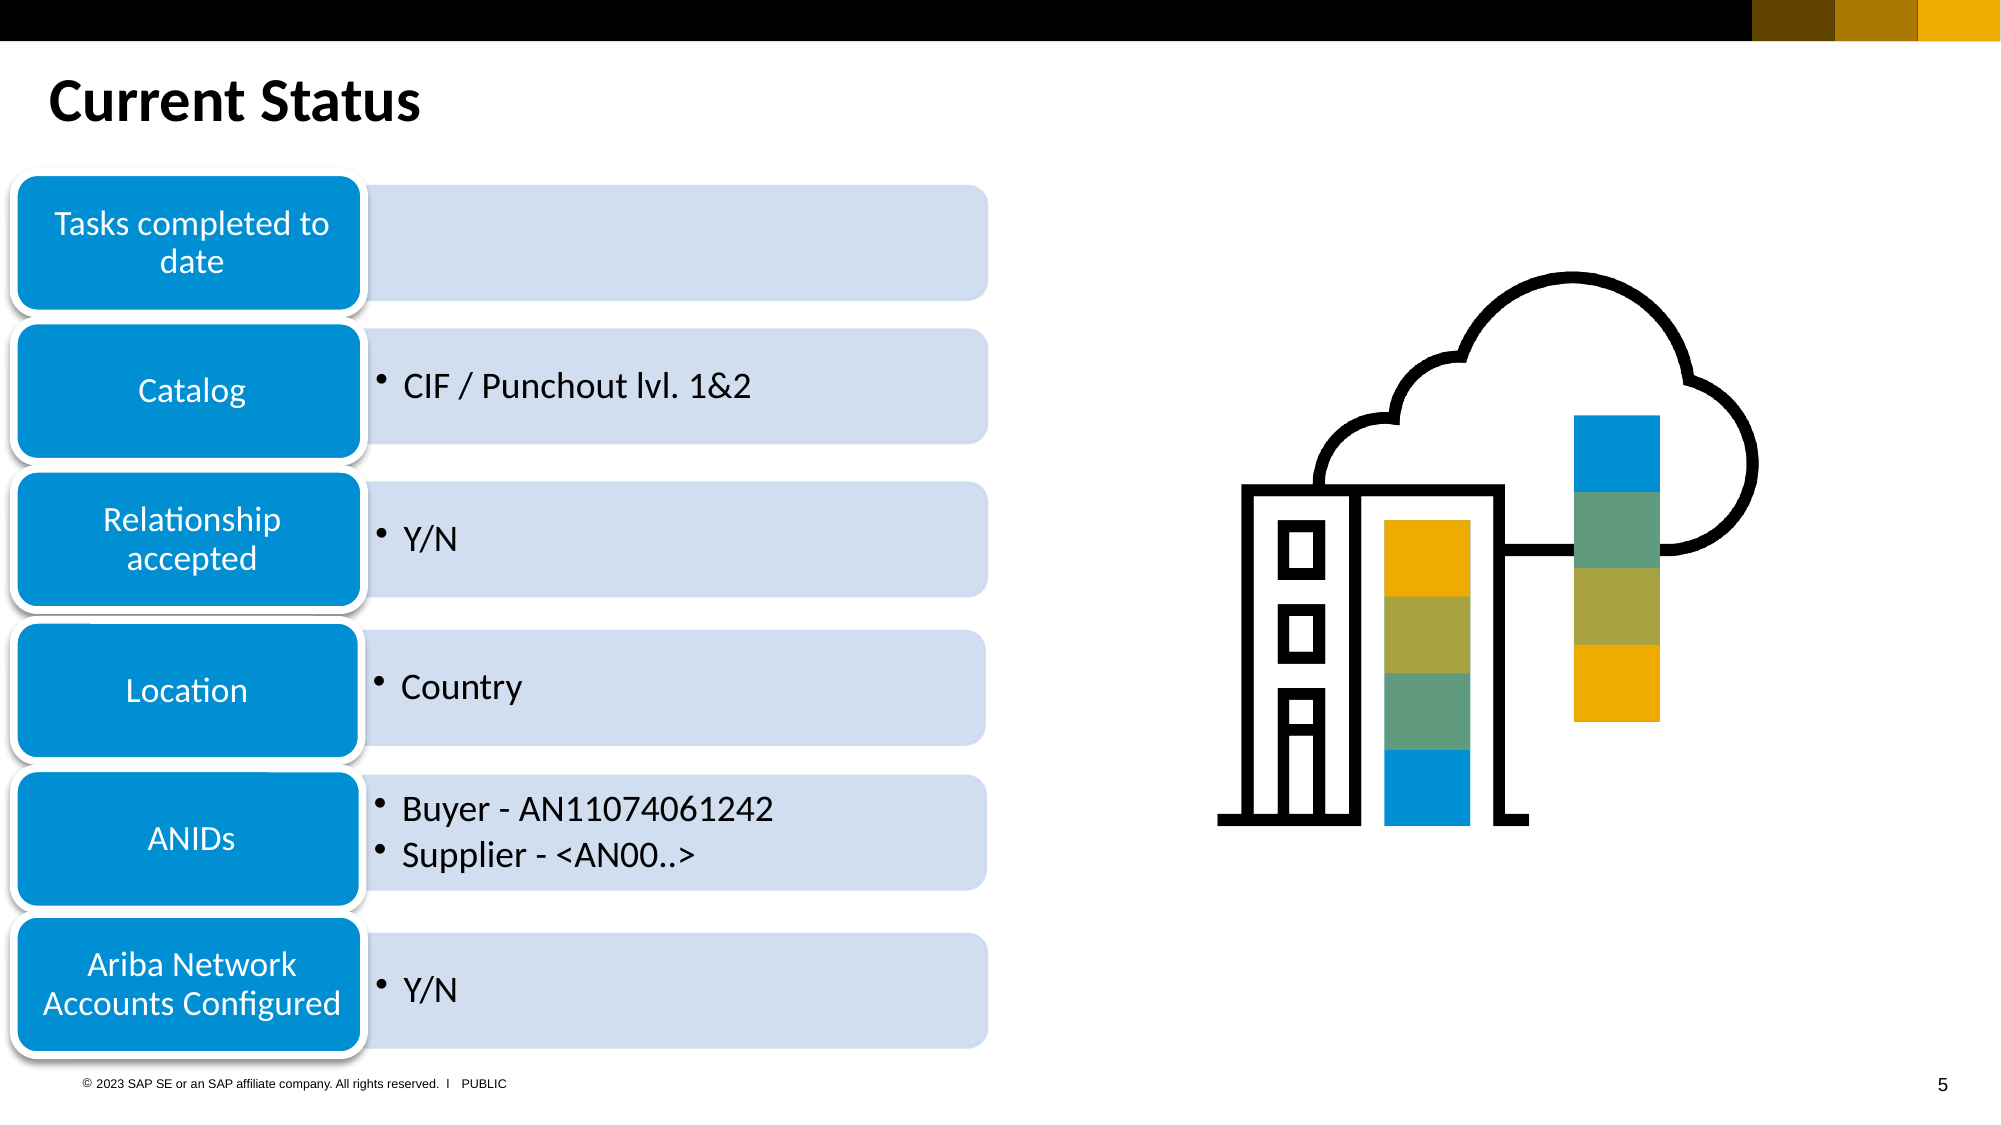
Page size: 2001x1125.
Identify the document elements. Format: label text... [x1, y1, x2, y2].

picture [1129, 191, 1873, 934]
text_box Current Status [35, 51, 1147, 142]
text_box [13, 171, 987, 1056]
